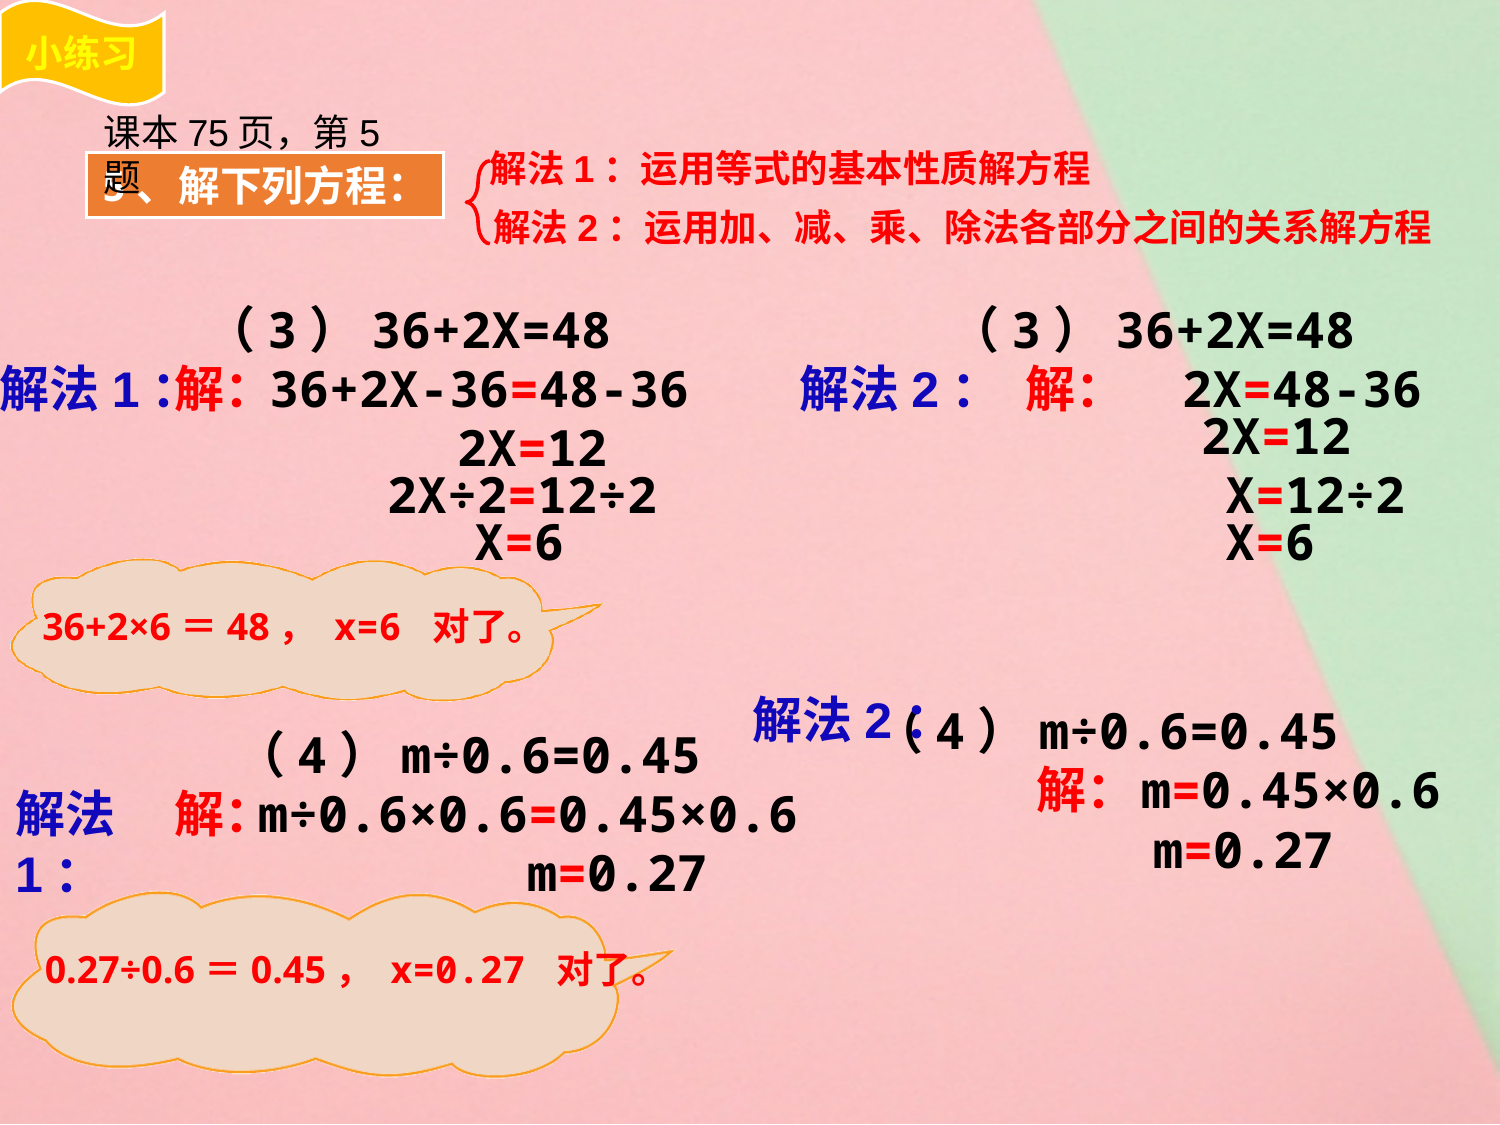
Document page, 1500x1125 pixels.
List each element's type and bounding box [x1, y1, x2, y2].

picture [0, 0, 1500, 1125]
text_box [0, 881, 810, 1083]
text_box [0, 550, 739, 705]
